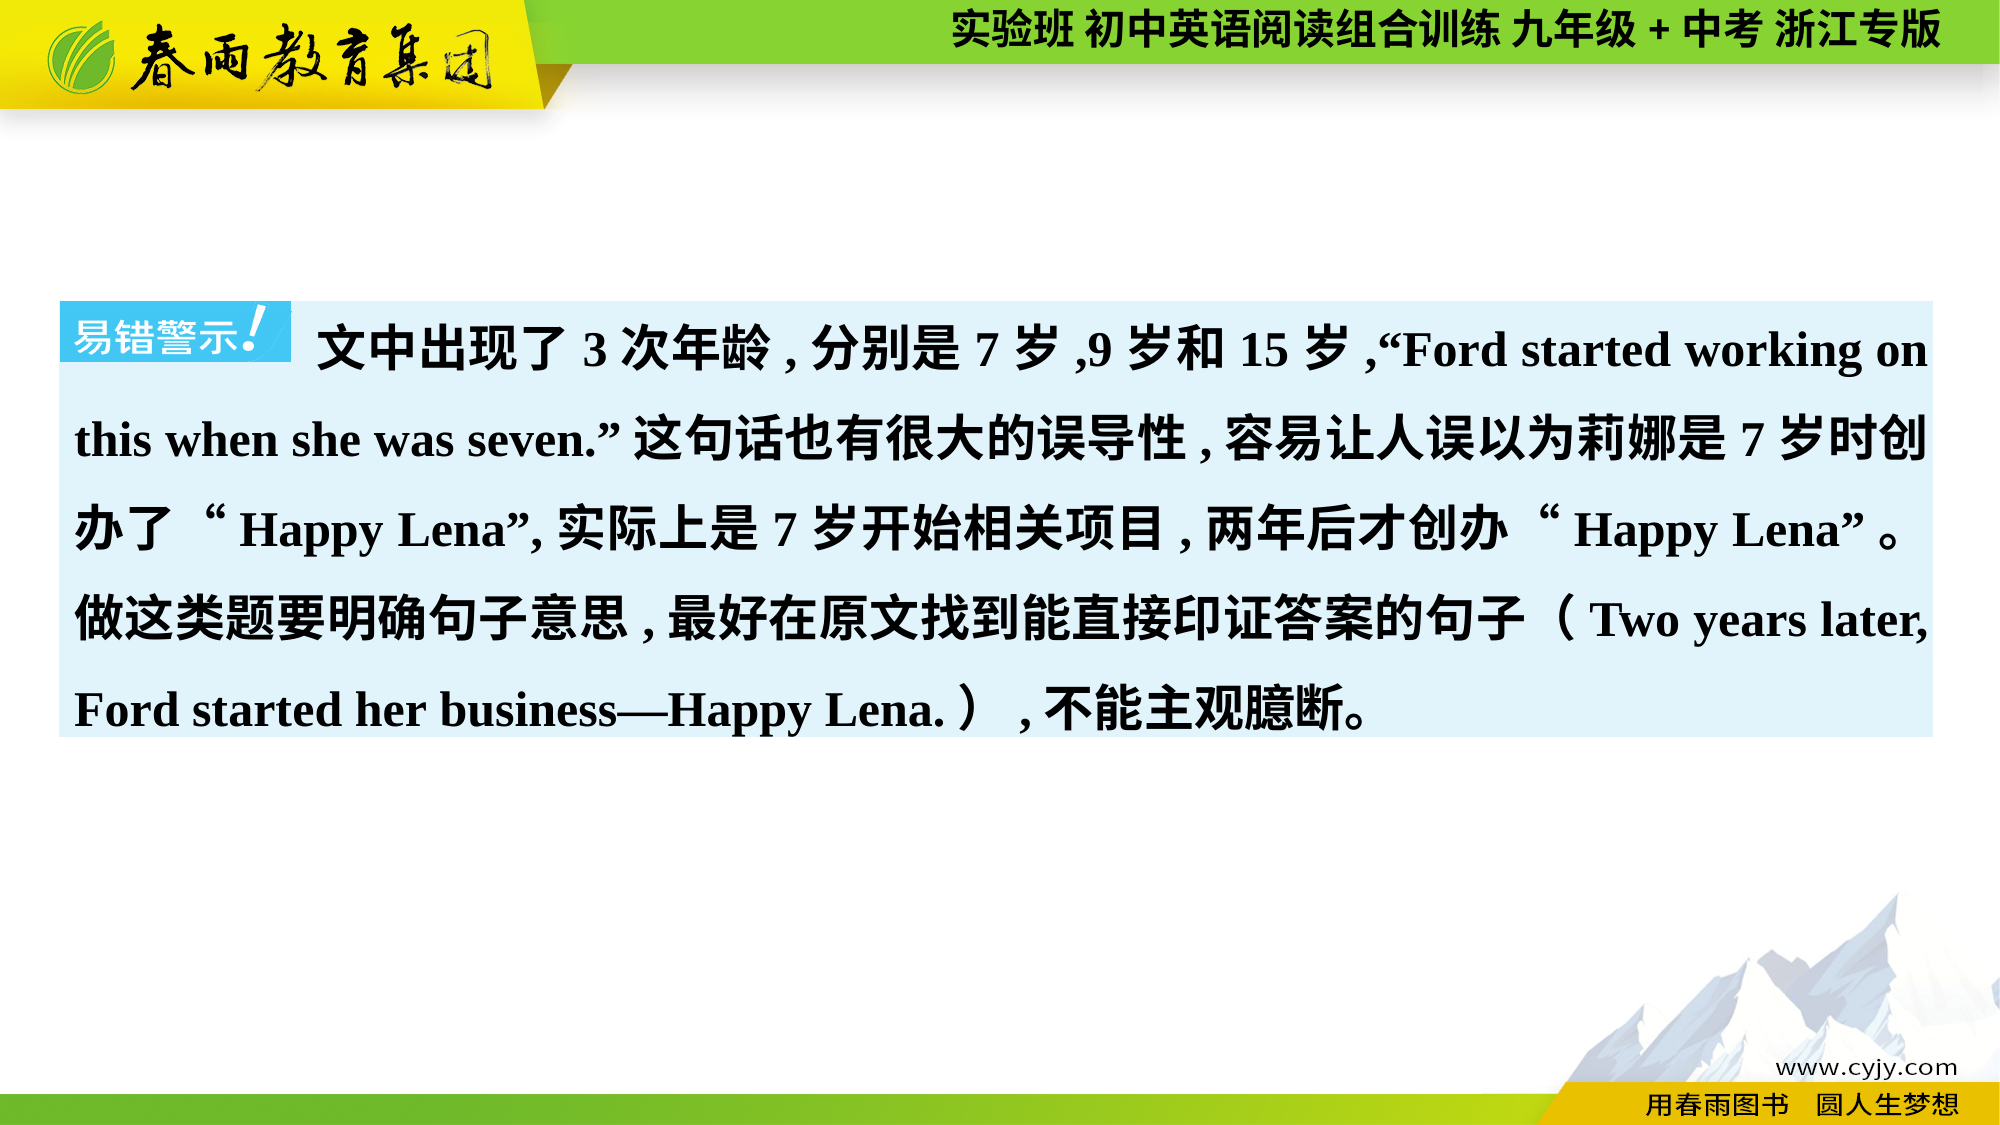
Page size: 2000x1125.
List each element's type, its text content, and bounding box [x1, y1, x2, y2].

list 文中出现了3次年龄,分别是7岁,9岁和15岁,“Ford started working on this when she was seven.”这句话也有很大的误导性,容易让人误以为莉娜是7岁时创办了“Happy Lena”,实际上是7岁开始相关项目,两年后才创办“Happy Lena”。做这类题要明确句子意思,最好在原文找到能直接印证答案的句子（Two years later, Ford started her business—Happy Lena.）,不能主观臆断。 [59, 278, 1944, 737]
picture [0, 0, 2000, 1125]
